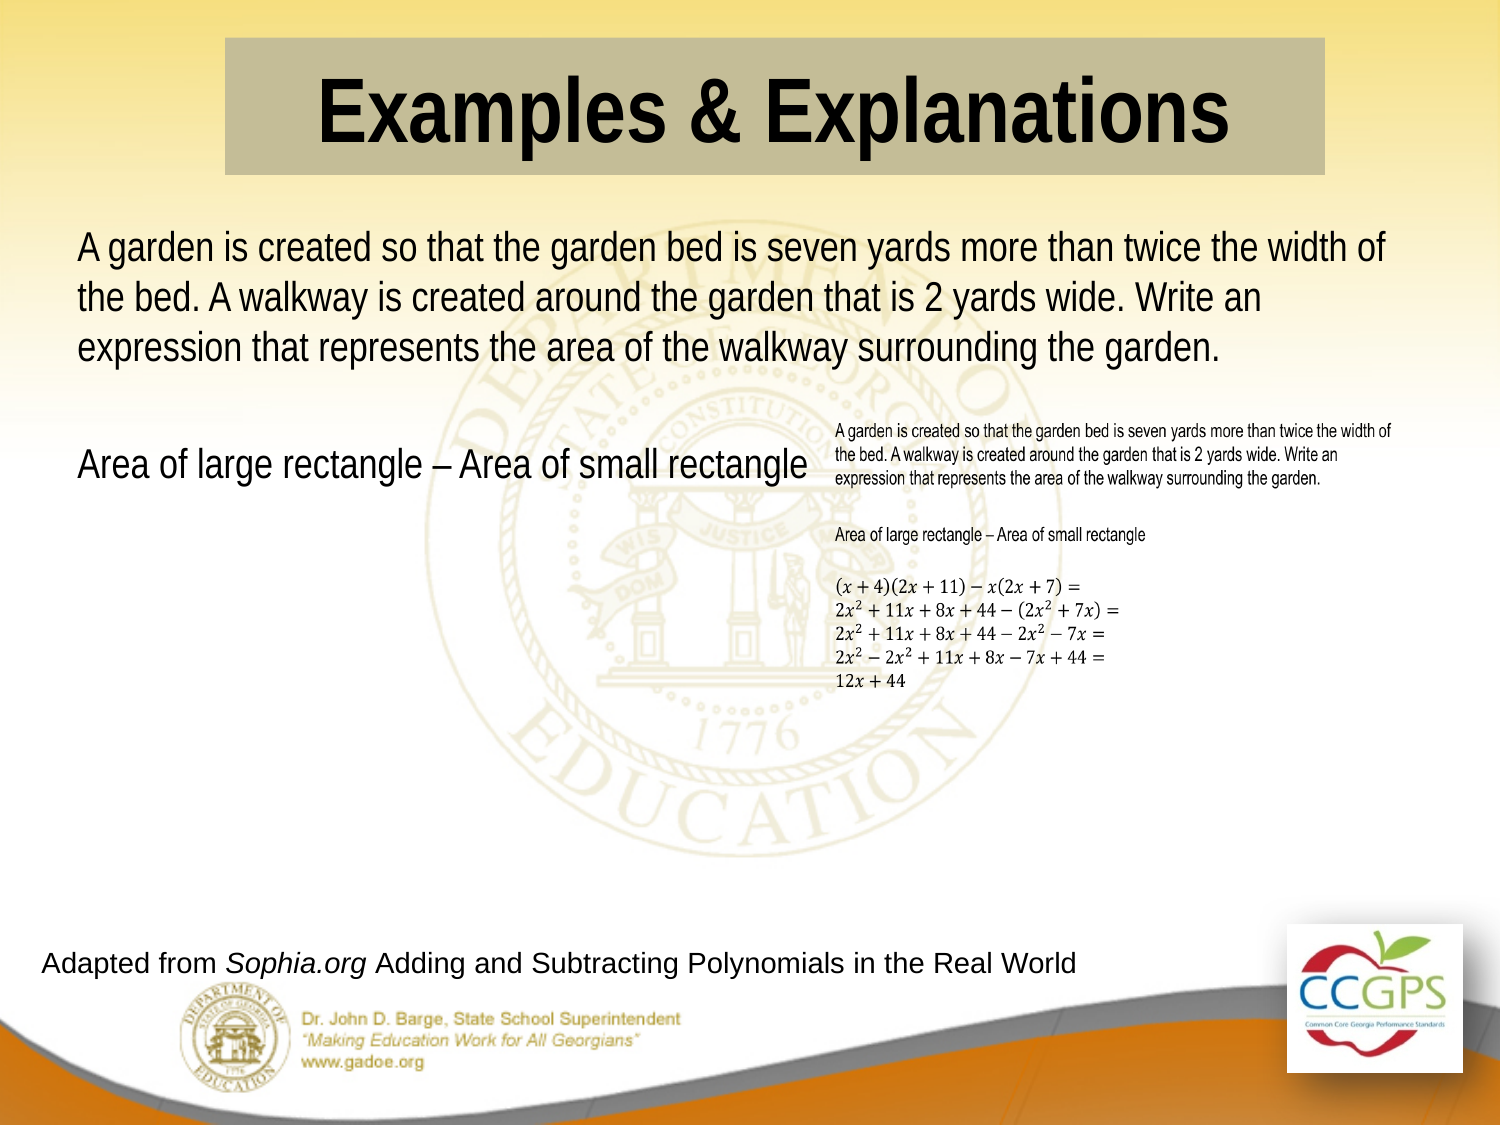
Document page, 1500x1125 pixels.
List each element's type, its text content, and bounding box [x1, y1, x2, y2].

title Examples & Explanations [224, 37, 1326, 176]
text_box Adapted from Sophia.org Adding and Subtracting Polynomials in the Real World [26, 937, 1093, 988]
picture [0, 0, 1500, 1125]
